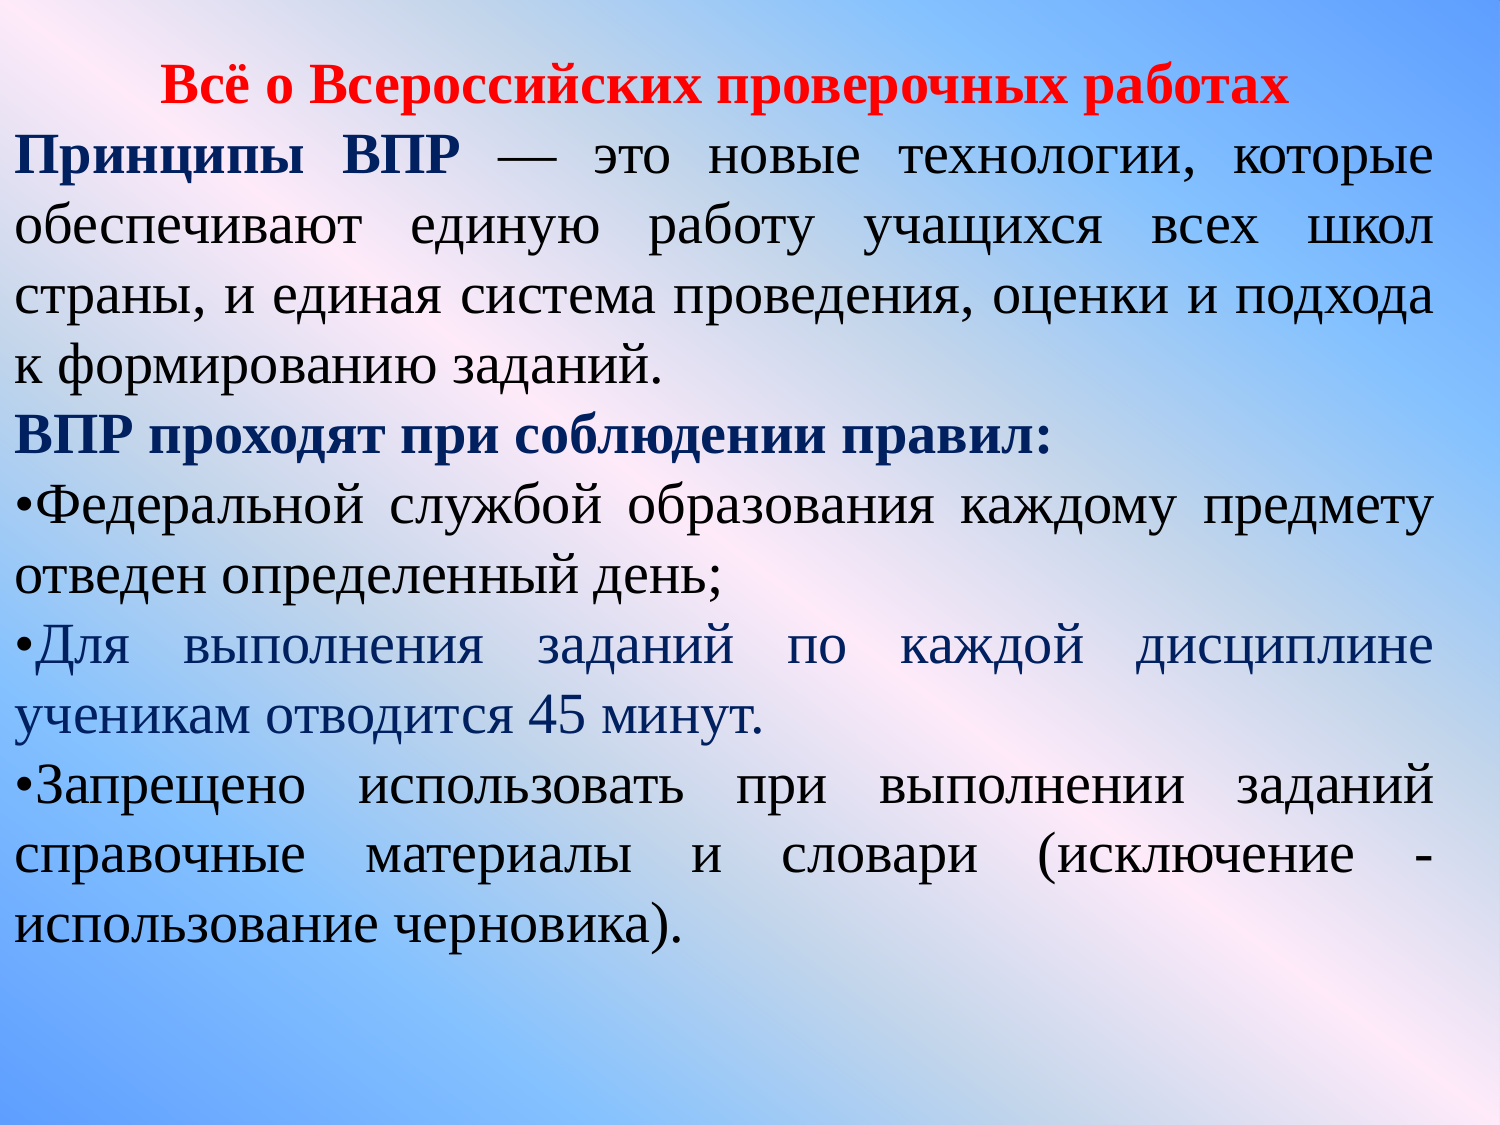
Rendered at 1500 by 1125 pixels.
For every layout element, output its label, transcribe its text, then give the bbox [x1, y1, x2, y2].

text_box Всё о Всероссийских проверочных работах Принципы ВПР — это новые технологии, которые обеспечивают единую работу учащихся всех школ страны, и единая система проведения, оценки и подхода к формированию заданий. ВПР проходят при соблюдении правил: •Федеральной службой образования каждому предмету отведен определенный день; •Для выполнения заданий по каждой дисциплине ученикам отводится 45 минут. •Запрещено использовать при выполнении заданий справочные материалы и словари (исключение - использование черновика). [0, 37, 1450, 962]
picture [0, 0, 1500, 1125]
